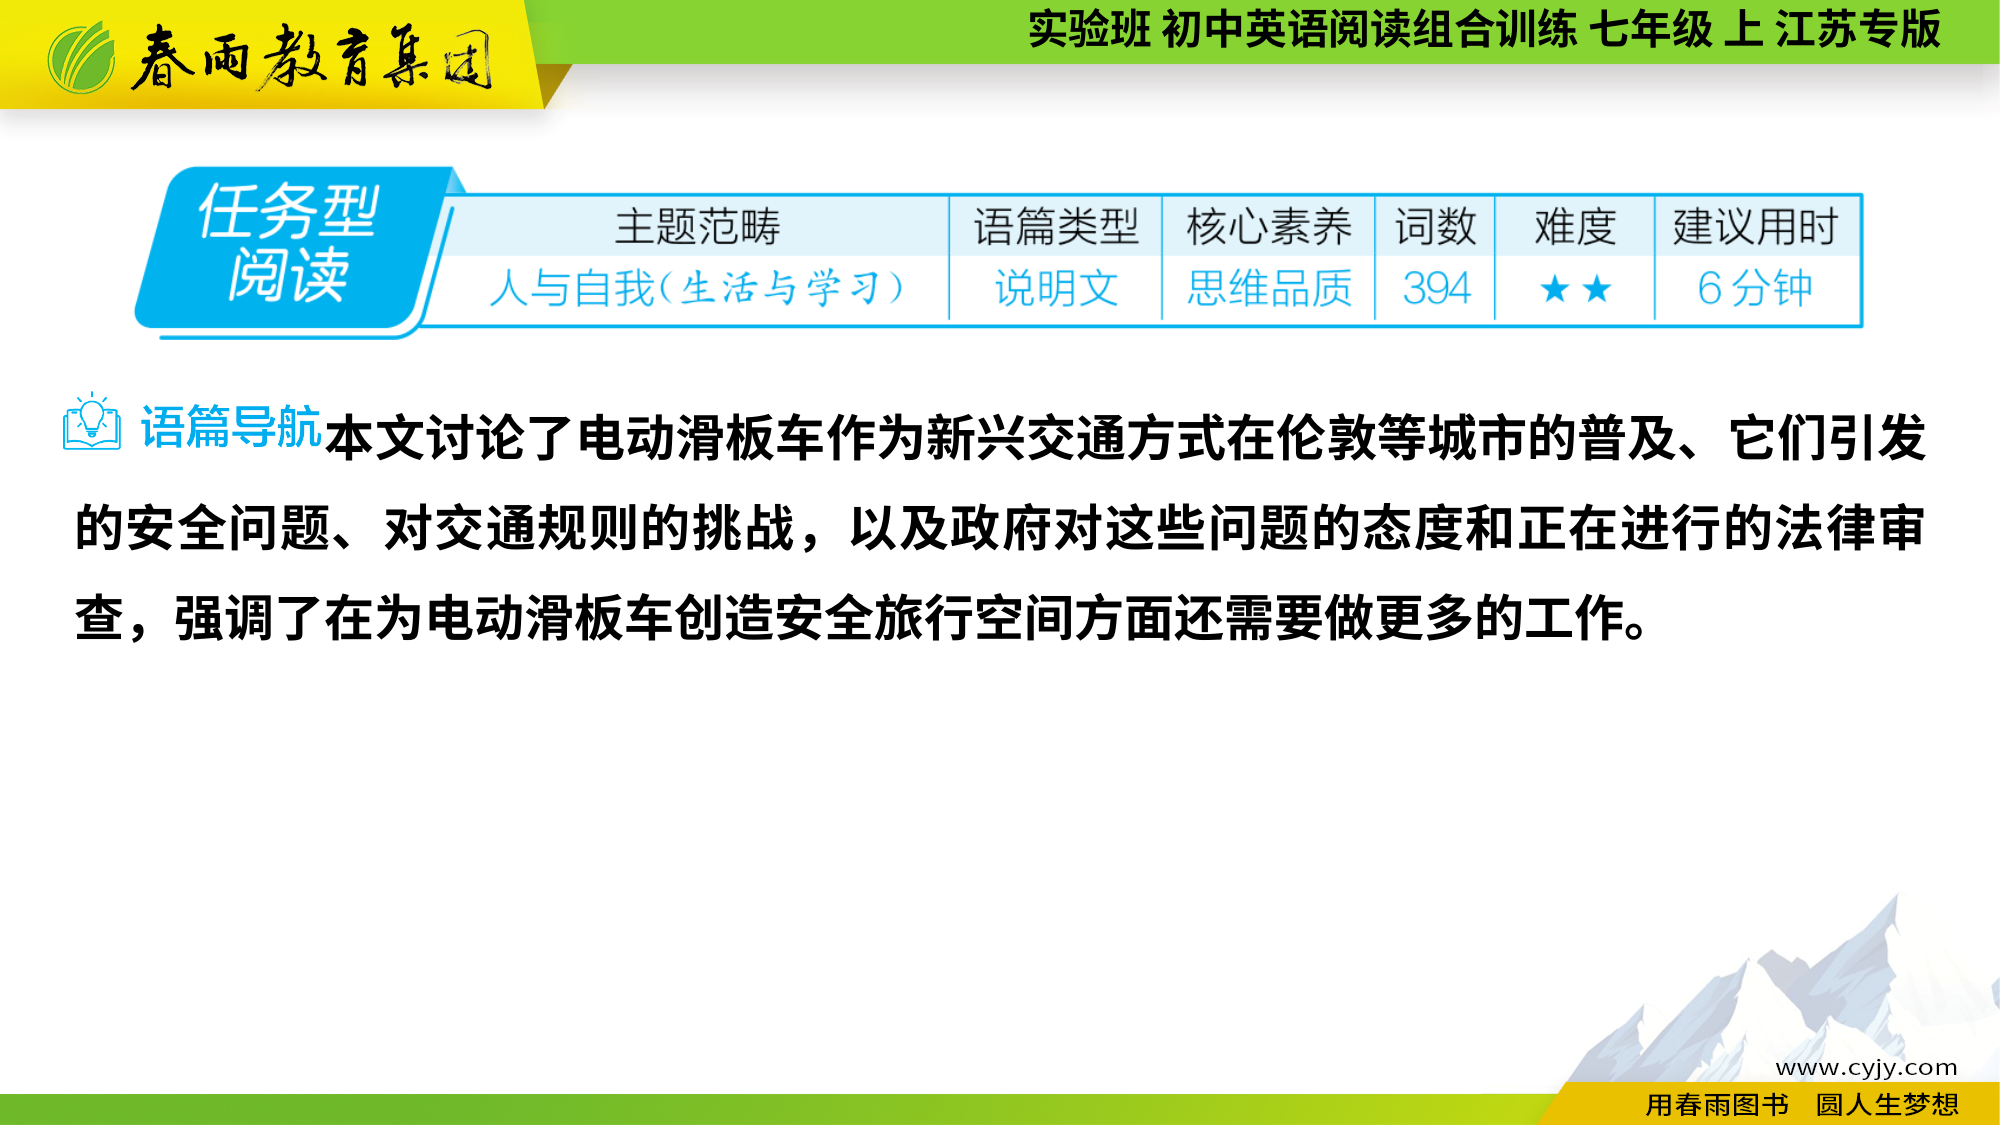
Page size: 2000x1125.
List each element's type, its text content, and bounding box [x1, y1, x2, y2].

list 本文讨论了电动滑板车作为新兴交通方式在伦敦等城市的普及、它们引发的安全问题、对交通规则的挑战，以及政府对这些问题的态度和正在进行的法律审查，强调了在为电动滑板车创造安全旅行空间方面还需要做更多的工作。 [59, 368, 1944, 645]
picture [0, 0, 2000, 1125]
